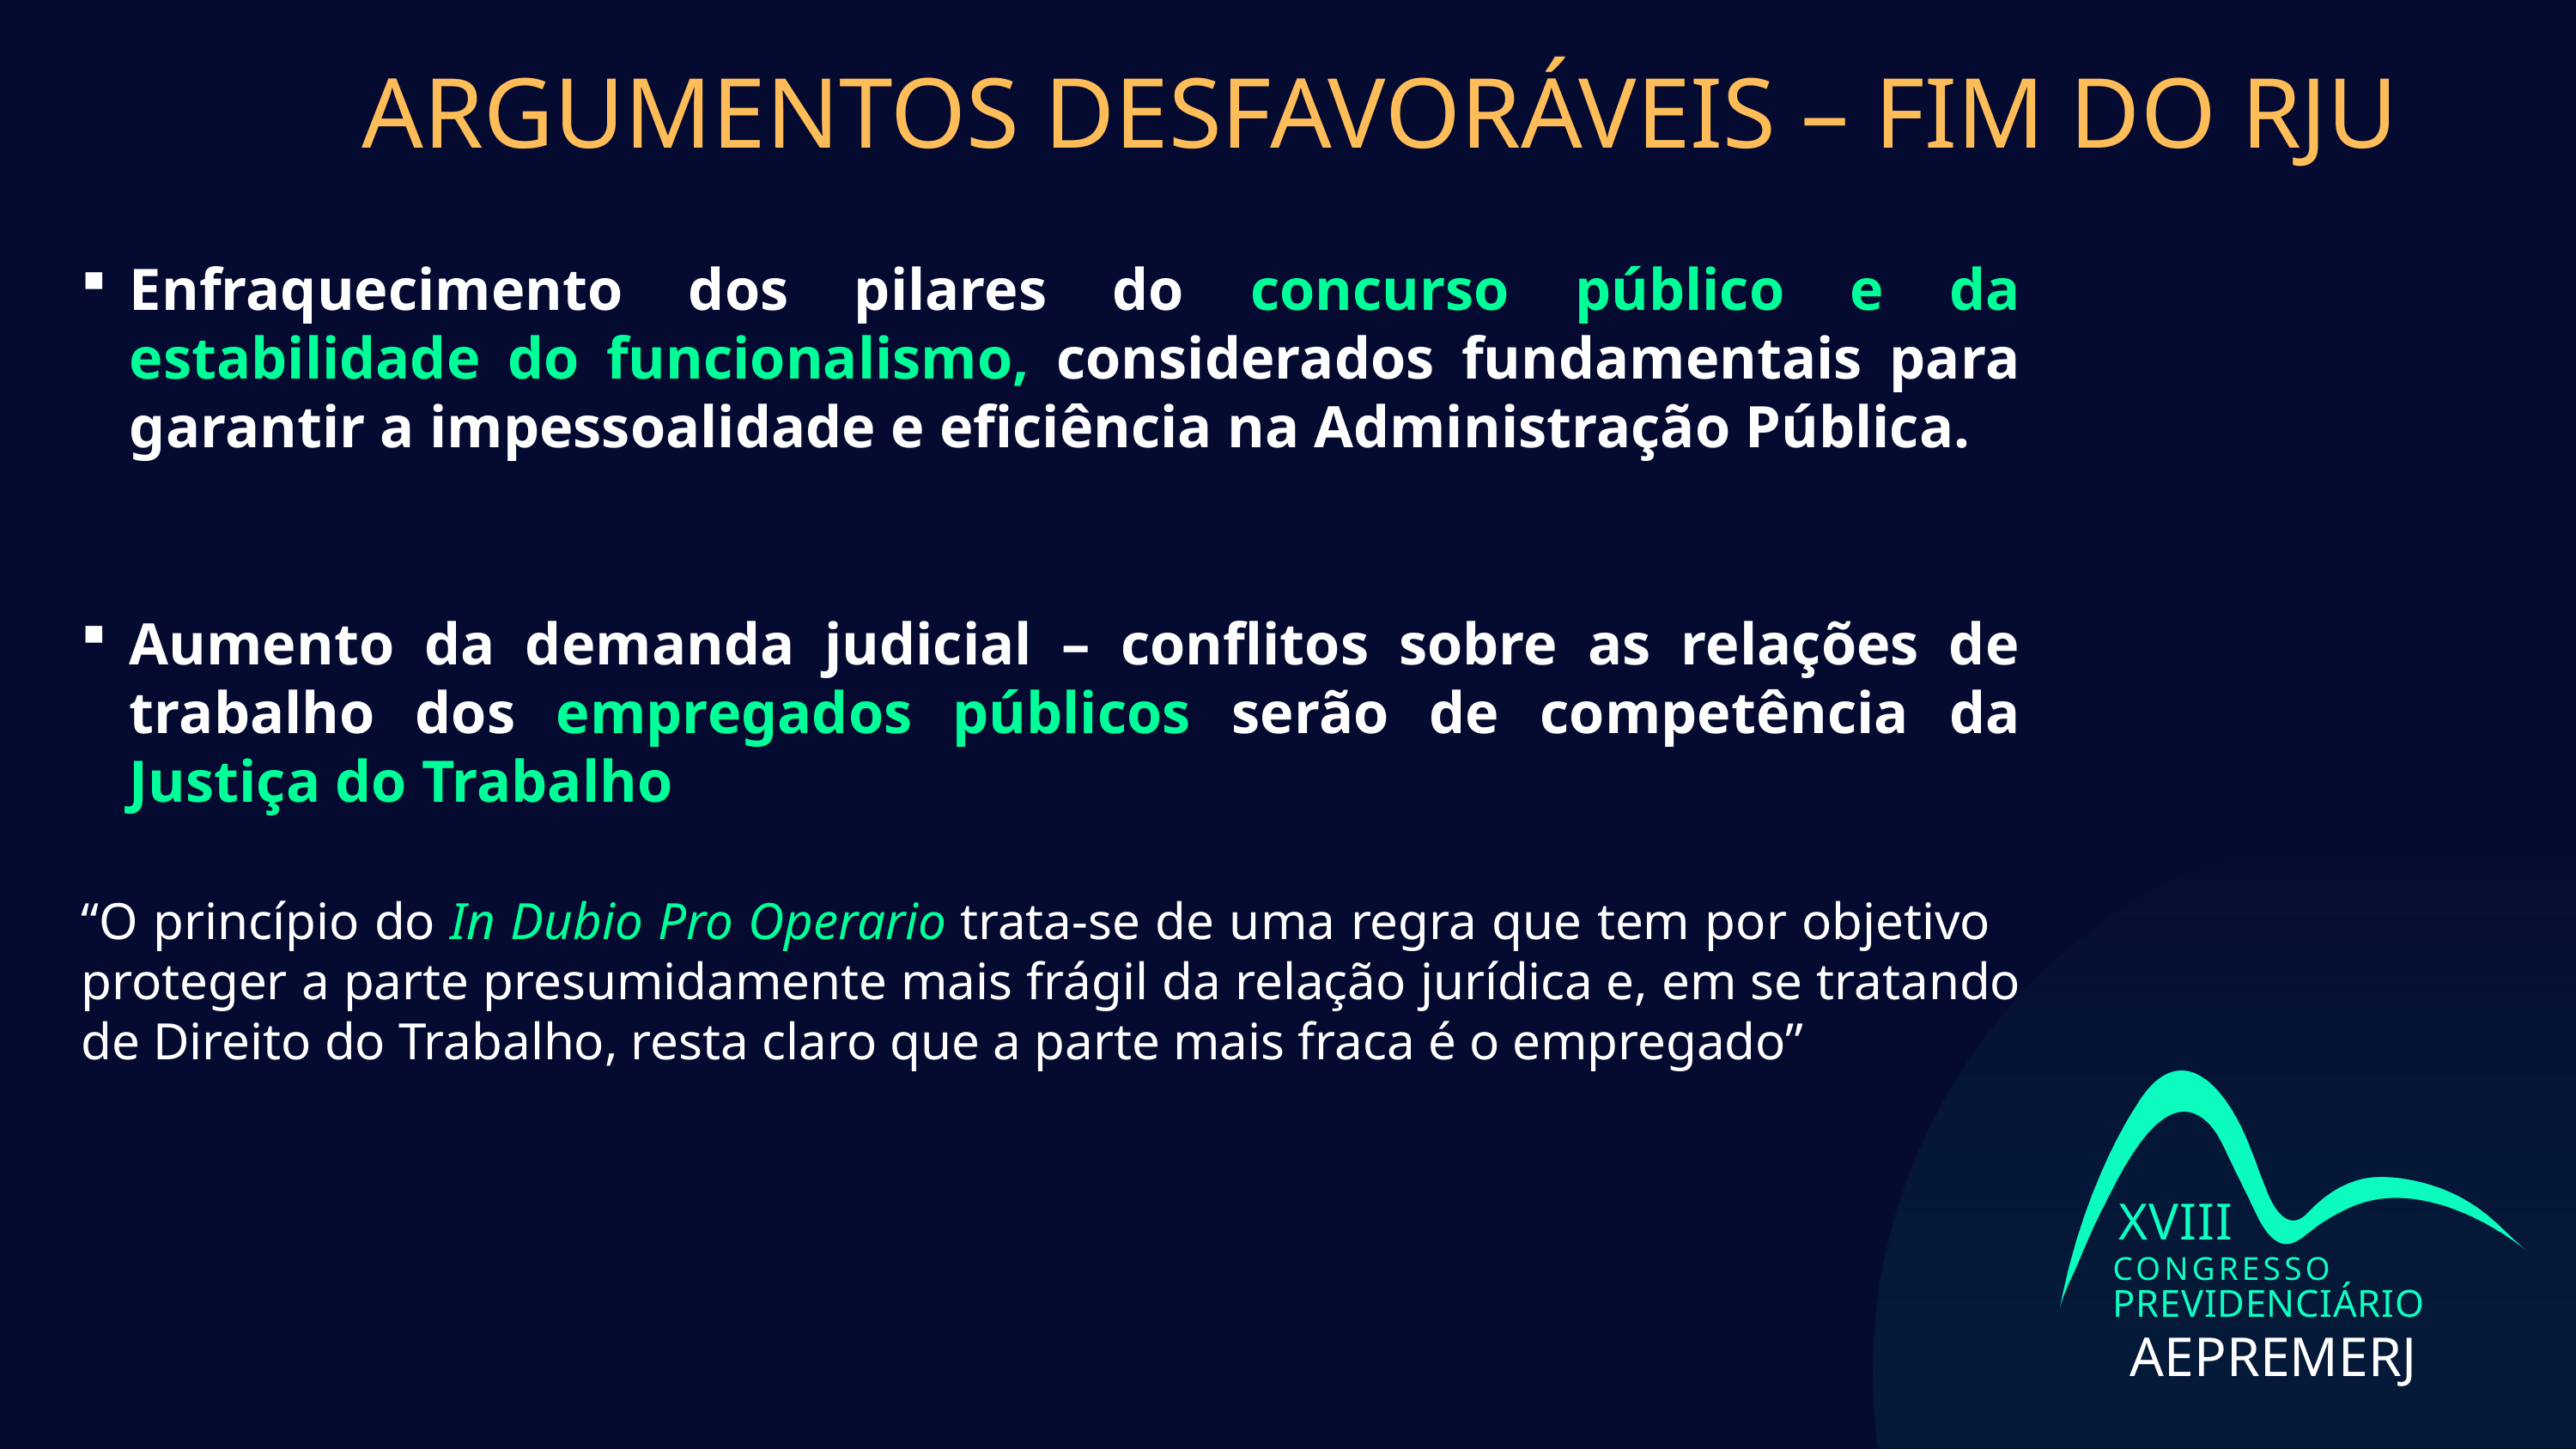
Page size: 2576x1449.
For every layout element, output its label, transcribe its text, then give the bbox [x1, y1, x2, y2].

text_box [1873, 815, 2576, 1449]
text_box Enfraquecimento dos pilares do concurso público e da estabilidade do funcionalismo, considerados fundamentais para garantir a impessoalidade e eficiência na Administração Pública. Aumento da demanda judicial – conflitos sobre as relações de trabalho dos empregados públicos serão de competência da Justiça do Trabalho “O princípio do In Dubio Pro Operario trata-se de uma regra que tem por objetivo proteger a parte presumidamente mais frágil da relação jurídica e, em se tratando de Direito do Trabalho, resta claro que a parte mais fraca é o empregado” [68, 174, 2033, 1316]
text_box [2059, 1070, 2529, 1400]
text_box ARGUMENTOS DESFAVORÁVEIS – FIM DO RJU [161, 45, 2437, 148]
